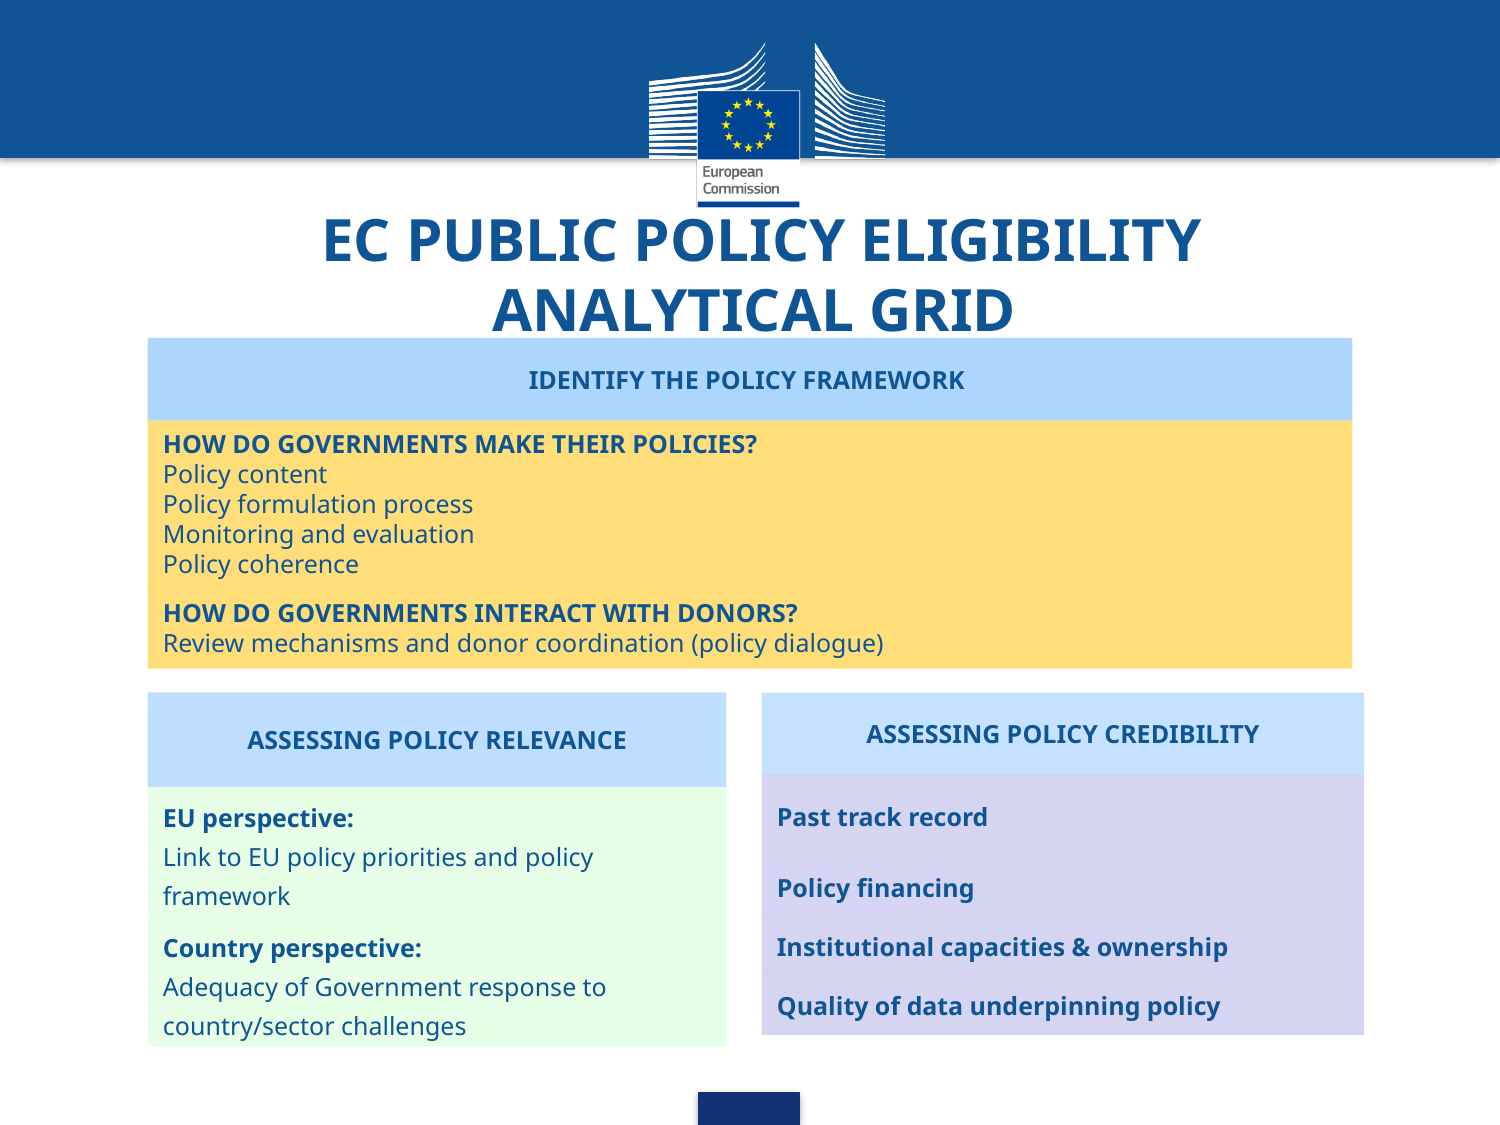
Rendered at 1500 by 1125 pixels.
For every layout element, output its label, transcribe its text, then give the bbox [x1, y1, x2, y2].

text_box Policy financing [761, 858, 1365, 917]
text_box Country perspective: Adequacy of Government response to country/sector challenges [147, 916, 727, 1047]
text_box ASSESSING POLICY CREDIBILITY [761, 692, 1365, 775]
text_box EU perspective: Link to EU policy priorities and policy framework [147, 786, 727, 916]
text_box Institutional capacities & ownership [761, 917, 1365, 975]
text_box Quality of data underpinning policy [761, 975, 1365, 1036]
text_box HOW DO GOVERNMENTS MAKE THEIR POLICIES? Policy content Policy formulation process Monitoring and evaluation Policy coherence [147, 420, 1353, 586]
picture [649, 42, 885, 196]
text_box Past track record [761, 775, 1365, 858]
text_box IDENTIFY THE POLICY FRAMEWORK [147, 337, 1353, 420]
text_box HOW DO GOVERNMENTS INTERACT WITH DONORS? Review mechanisms and donor coordination (policy dialogue) [147, 586, 1353, 669]
text_box EC PUBLIC POLICY ELIGIBILITY ANALYTICAL GRID [165, 196, 1359, 351]
text_box ASSESSING POLICY RELEVANCE [147, 692, 727, 786]
